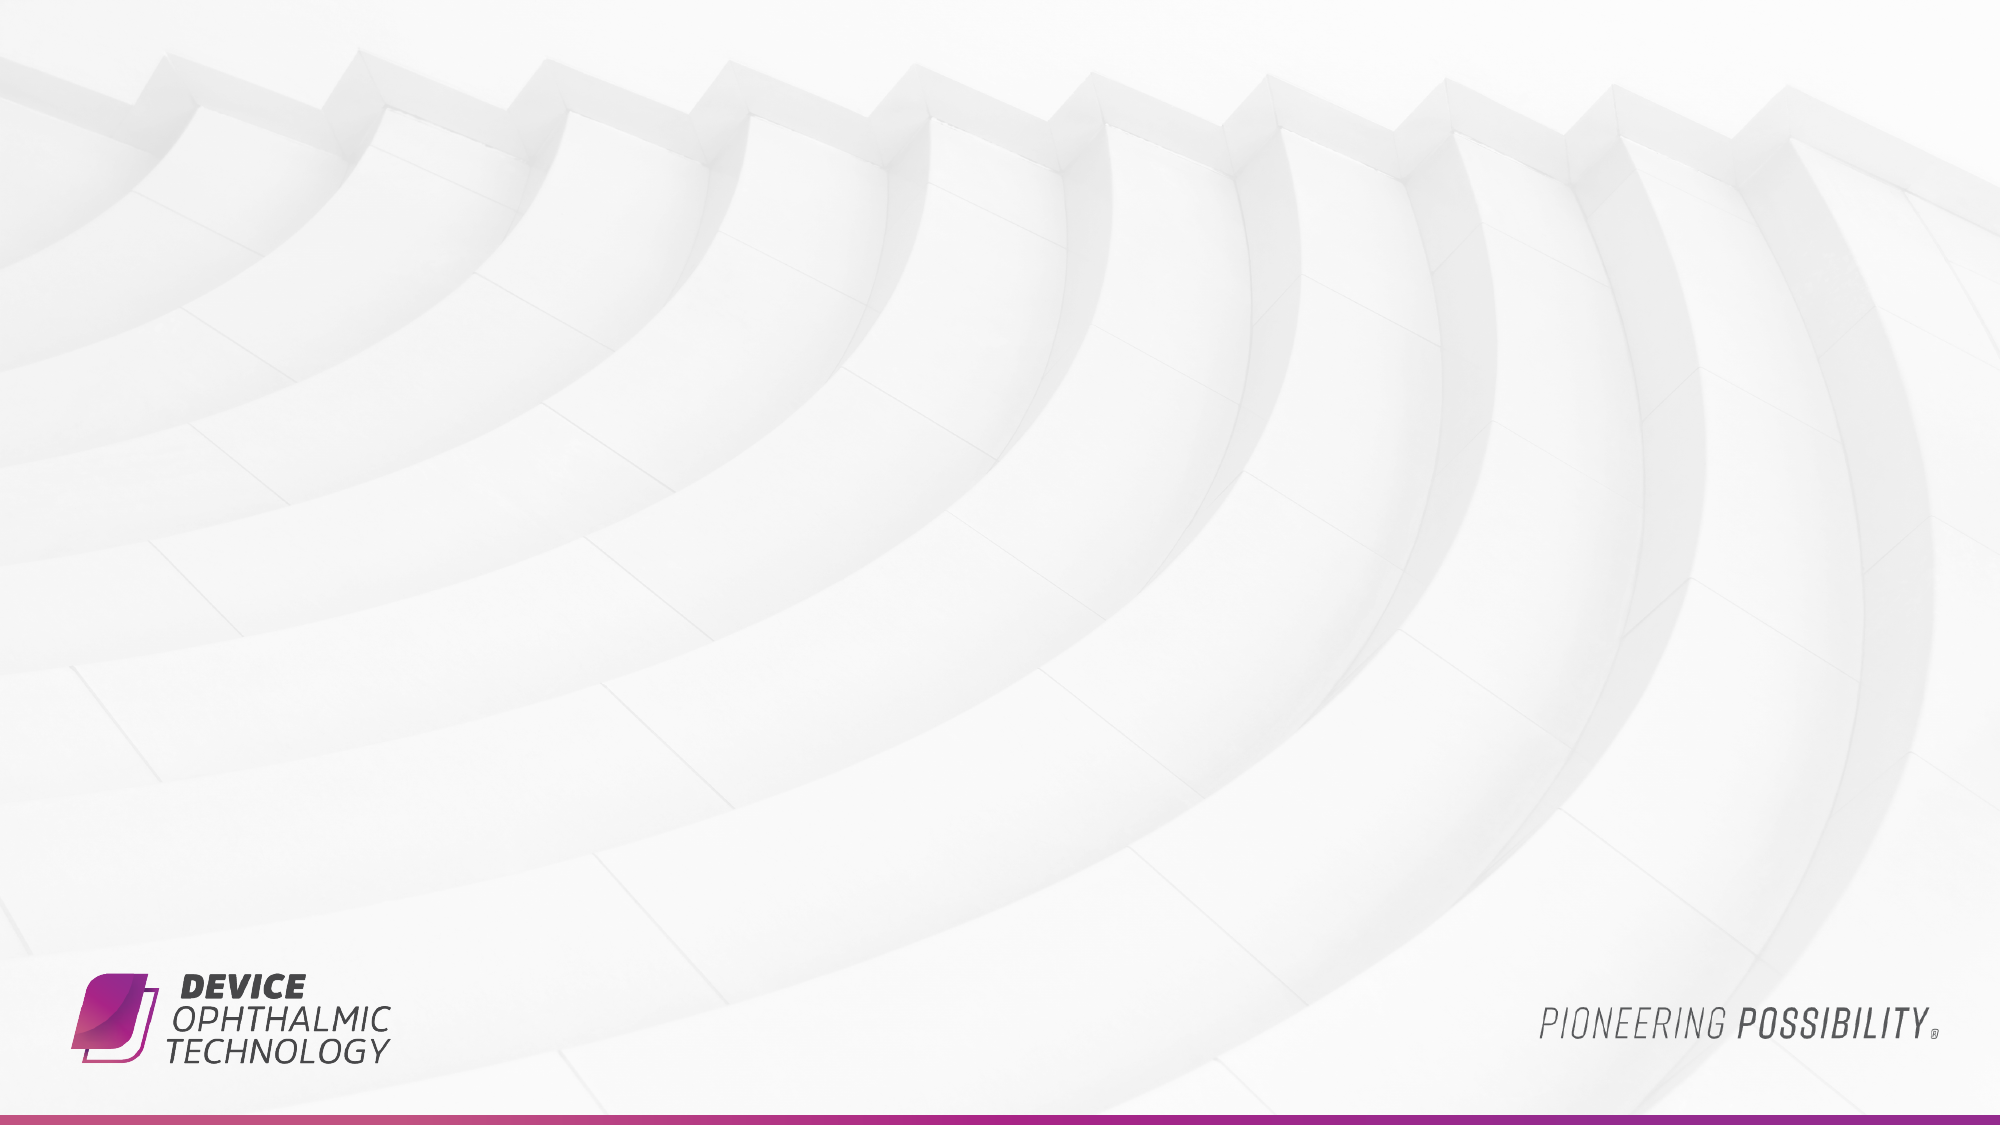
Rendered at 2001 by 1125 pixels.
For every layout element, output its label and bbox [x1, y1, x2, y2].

picture [0, 973, 2000, 1125]
